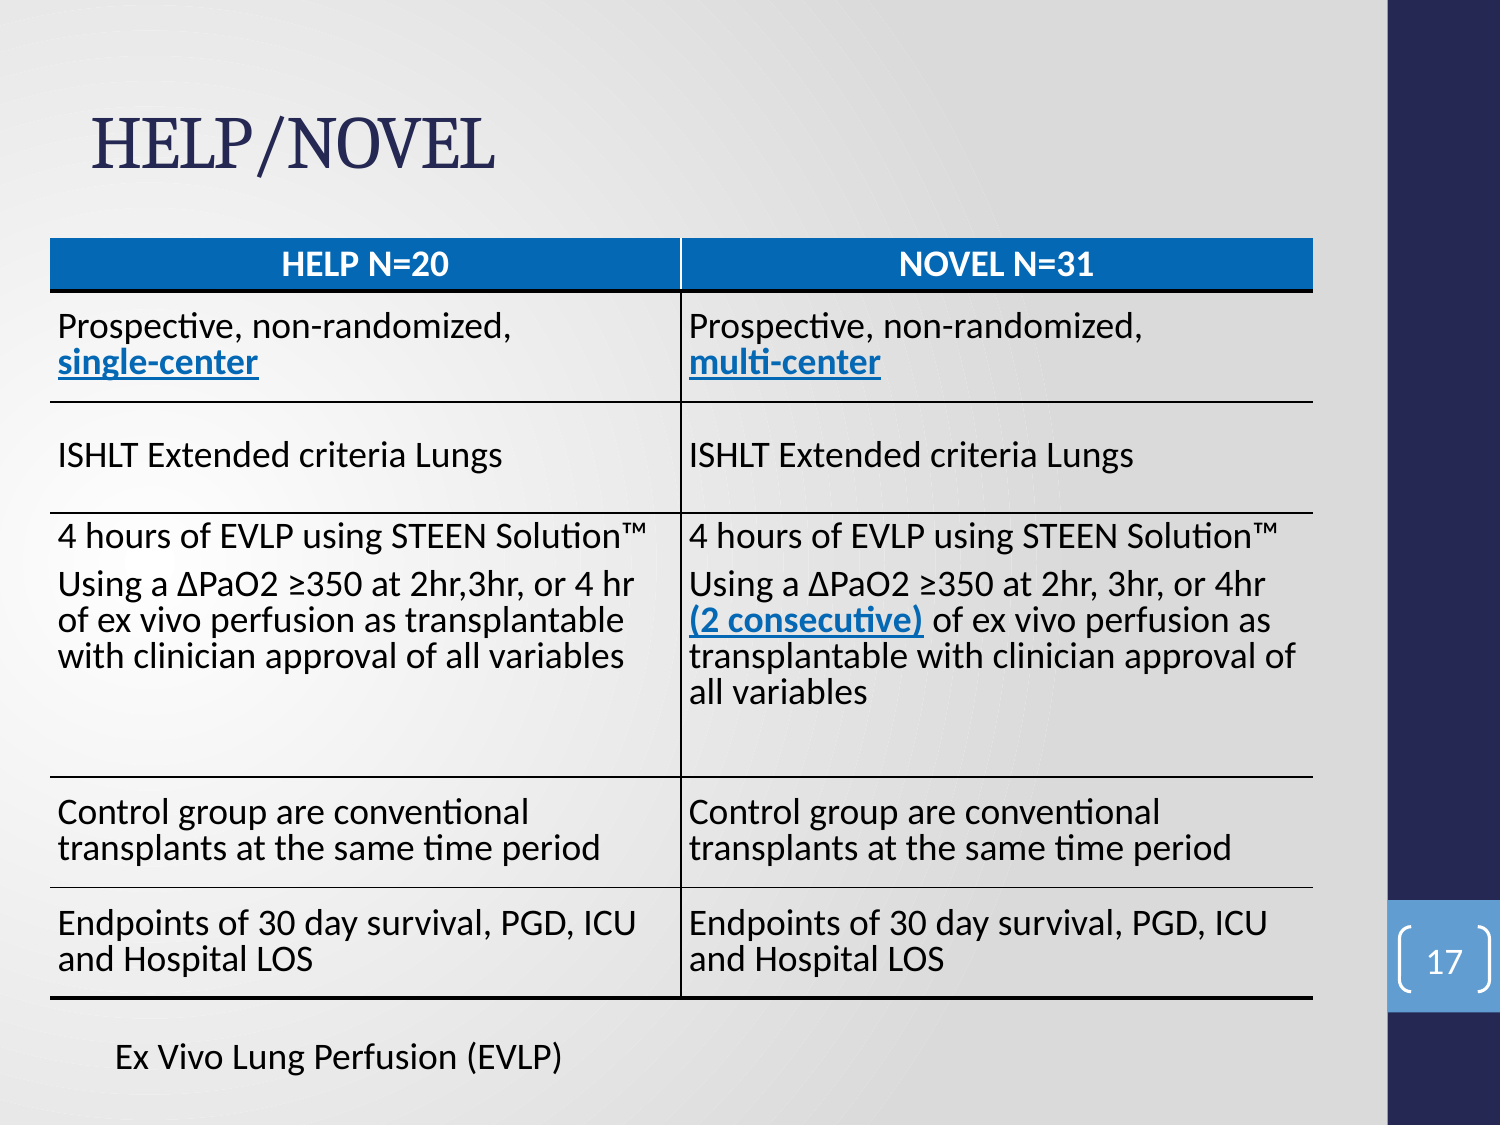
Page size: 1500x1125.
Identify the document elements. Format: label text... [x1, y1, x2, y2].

table_cell 4 hours of EVLP using STEEN Solution™ Using a ∆PaO2 ≥350 at 2hr,3hr, or 4 hr of ex vivo perfusion as transplantable with clinician approval of all variables [50, 514, 680, 776]
table_cell Prospective, non-randomized, multi-center [682, 293, 1313, 401]
table_cell Endpoints of 30 day survival, PGD, ICU and Hospital LOS [682, 888, 1313, 996]
title HELP/NOVEL [75, 45, 1325, 233]
text_box Ex Vivo Lung Perfusion (EVLP) [99, 1024, 1350, 1085]
table_cell Prospective, non-randomized, single-center [50, 293, 680, 401]
table_cell ISHLT Extended criteria Lungs [50, 403, 680, 512]
table_header HELP N=20 [50, 238, 680, 289]
table_header NOVEL N=31 [682, 238, 1313, 289]
table_cell Control group are conventional transplants at the same time period [50, 778, 680, 887]
table_cell ISHLT Extended criteria Lungs [682, 403, 1313, 512]
slide_number 17 [1397, 925, 1492, 994]
table_cell 4 hours of EVLP using STEEN Solution™ Using a ∆PaO2 ≥350 at 2hr, 3hr, or 4hr (2 consecutive) of ex vivo perfusion as transplantable with clinician approval of all variables [682, 514, 1313, 776]
table_cell Control group are conventional transplants at the same time period [682, 778, 1313, 887]
table_cell Endpoints of 30 day survival, PGD, ICU and Hospital LOS [50, 888, 680, 996]
